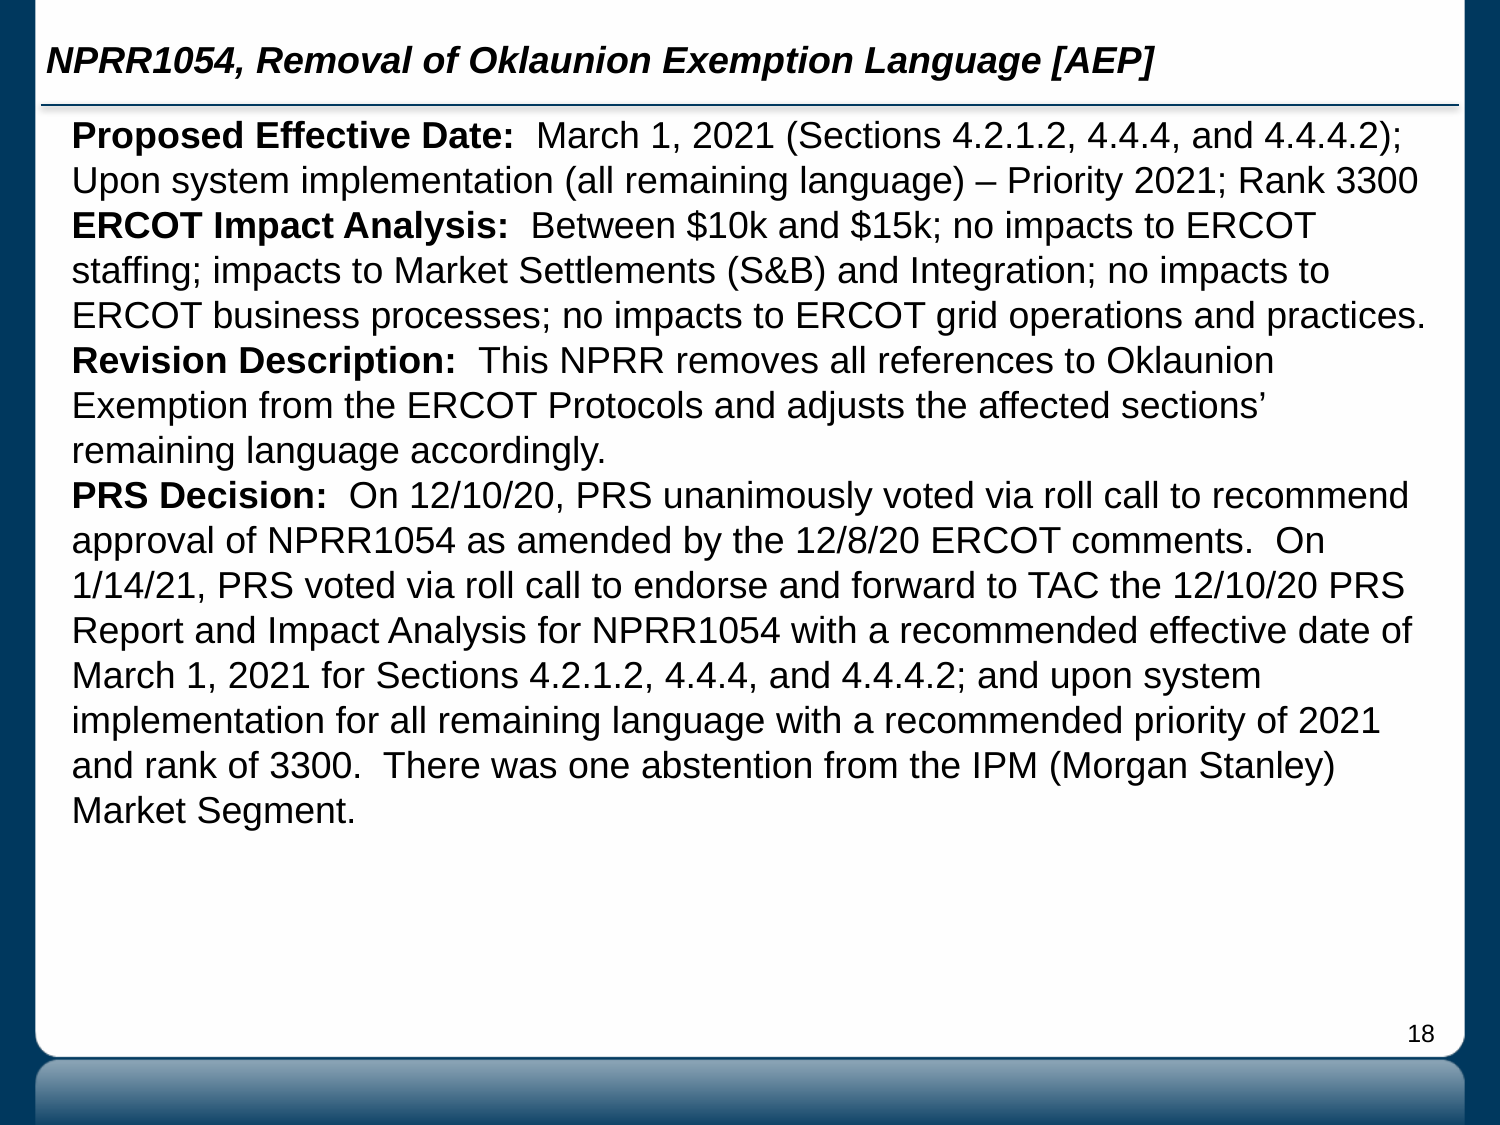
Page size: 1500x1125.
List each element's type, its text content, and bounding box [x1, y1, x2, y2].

picture [35, 0, 1465, 1125]
title NPRR1054, Removal of Oklaunion Exemption Language [AEP] [31, 20, 1464, 97]
text_box Proposed Effective Date: March 1, 2021 (Sections 4.2.1.2, 4.4.4, and 4.4.4.2); Upon system implementation (all remaining language) – Priority 2021; Rank 3300 ERCOT Impact Analysis: Between $10k and $15k; no impacts to ERCOT staffing; impacts to Market Settlements (S&B) and Integration; no impacts to ERCOT business processes; no impacts to ERCOT grid operations and practices. Revision Description: This NPRR removes all references to Oklaunion Exemption from the ERCOT Protocols and adjusts the affected sections’ remaining language accordingly. PRS Decision: On 12/10/20, PRS unanimously voted via roll call to recommend approval of NPRR1054 as amended by the 12/8/20 ERCOT comments. On 1/14/21, PRS voted via roll call to endorse and forward to TAC the 12/10/20 PRS Report and Impact Analysis for NPRR1054 with a recommended effective date of March 1, 2021 for Sections 4.2.1.2, 4.4.4, and 4.4.4.2; and upon system implementation for all remaining language with a recommended priority of 2021 and rank of 3300. There was one abstention from the IPM (Morgan Stanley) Market Segment. [56, 103, 1448, 839]
